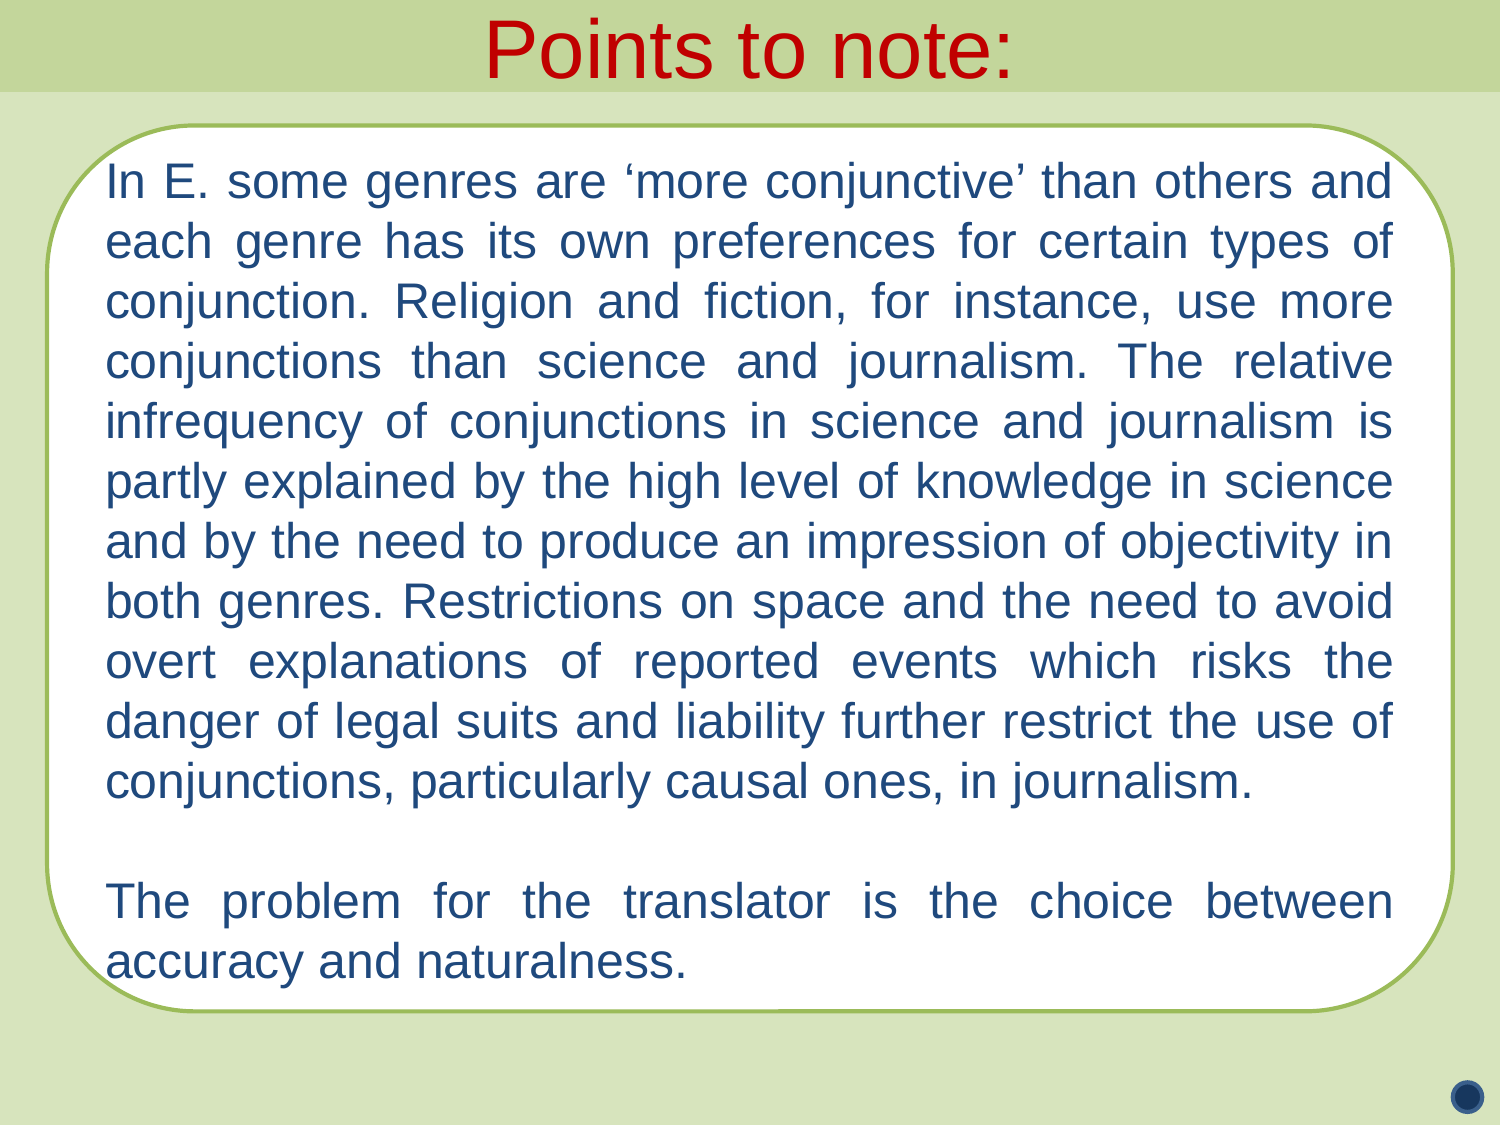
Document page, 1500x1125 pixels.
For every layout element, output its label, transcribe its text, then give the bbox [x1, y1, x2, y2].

text_box [1450, 1080, 1485, 1115]
text_box Points to note: [0, 0, 1500, 92]
text_box In E. some genres are ‘more conjunctive’ than others and each genre has its own preferences for certain types of conjunction. Religion and fiction, for instance, use more conjunctions than science and journalism. The relative infrequency of conjunctions in science and journalism is partly explained by the high level of knowledge in science and by the need to produce an impression of objectivity in both genres. Restrictions on space and the need to avoid overt explanations of reported events which risks the danger of legal suits and liability further restrict the use of conjunctions, particularly causal ones, in journalism. The problem for the translator is the choice between accuracy and naturalness. [44, 123, 1455, 1014]
